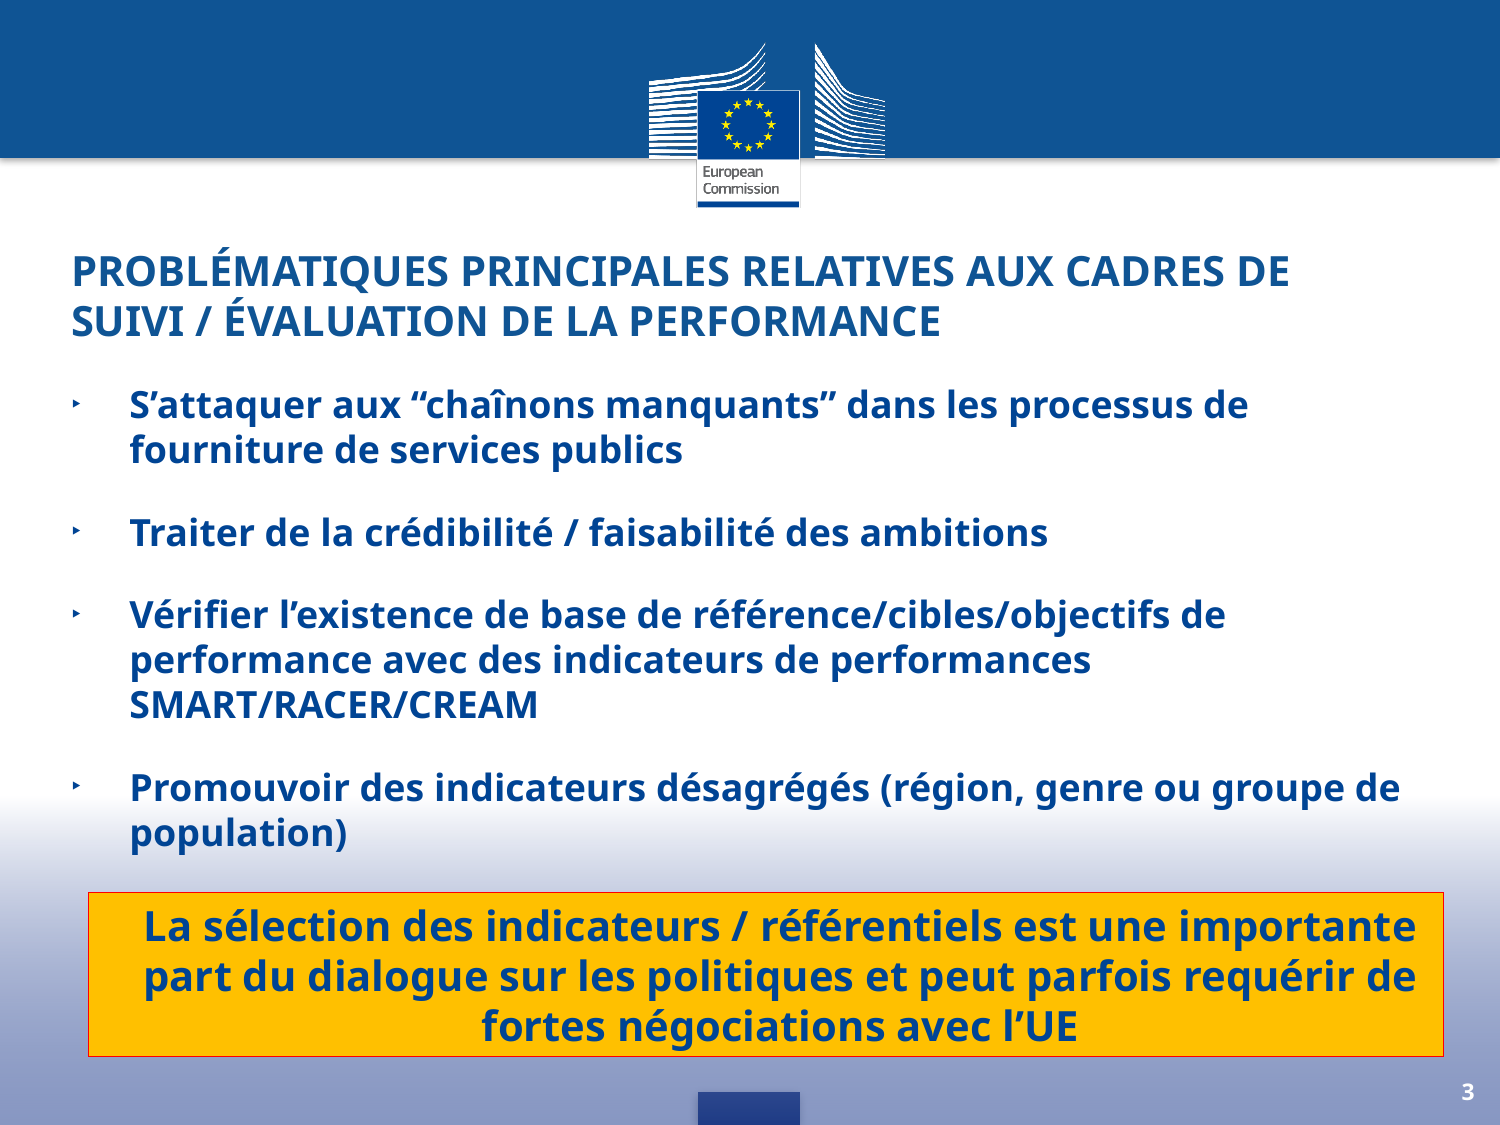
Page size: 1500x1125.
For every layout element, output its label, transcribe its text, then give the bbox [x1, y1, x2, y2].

title Problématiques principales relatives aux cadres de suivi / évaluation de la performance [56, 230, 1444, 358]
text_box S’attaquer aux “chaînons manquants” dans les processus de fourniture de services publics Traiter de la crédibilité / faisabilité des ambitions Vérifier l’existence de base de référence/cibles/objectifs de performance avec des indicateurs de performances SMART/RACER/CREAM Promouvoir des indicateurs désagrégés (région, genre ou groupe de population) [56, 373, 1444, 870]
text_box La sélection des indicateurs / référentiels est une importante part du dialogue sur les politiques et peut parfois requérir de fortes négociations avec l’UE [88, 892, 1444, 1057]
text_box [0, 796, 1500, 1125]
picture [649, 42, 885, 208]
slide_number 3 [1139, 1070, 1490, 1125]
